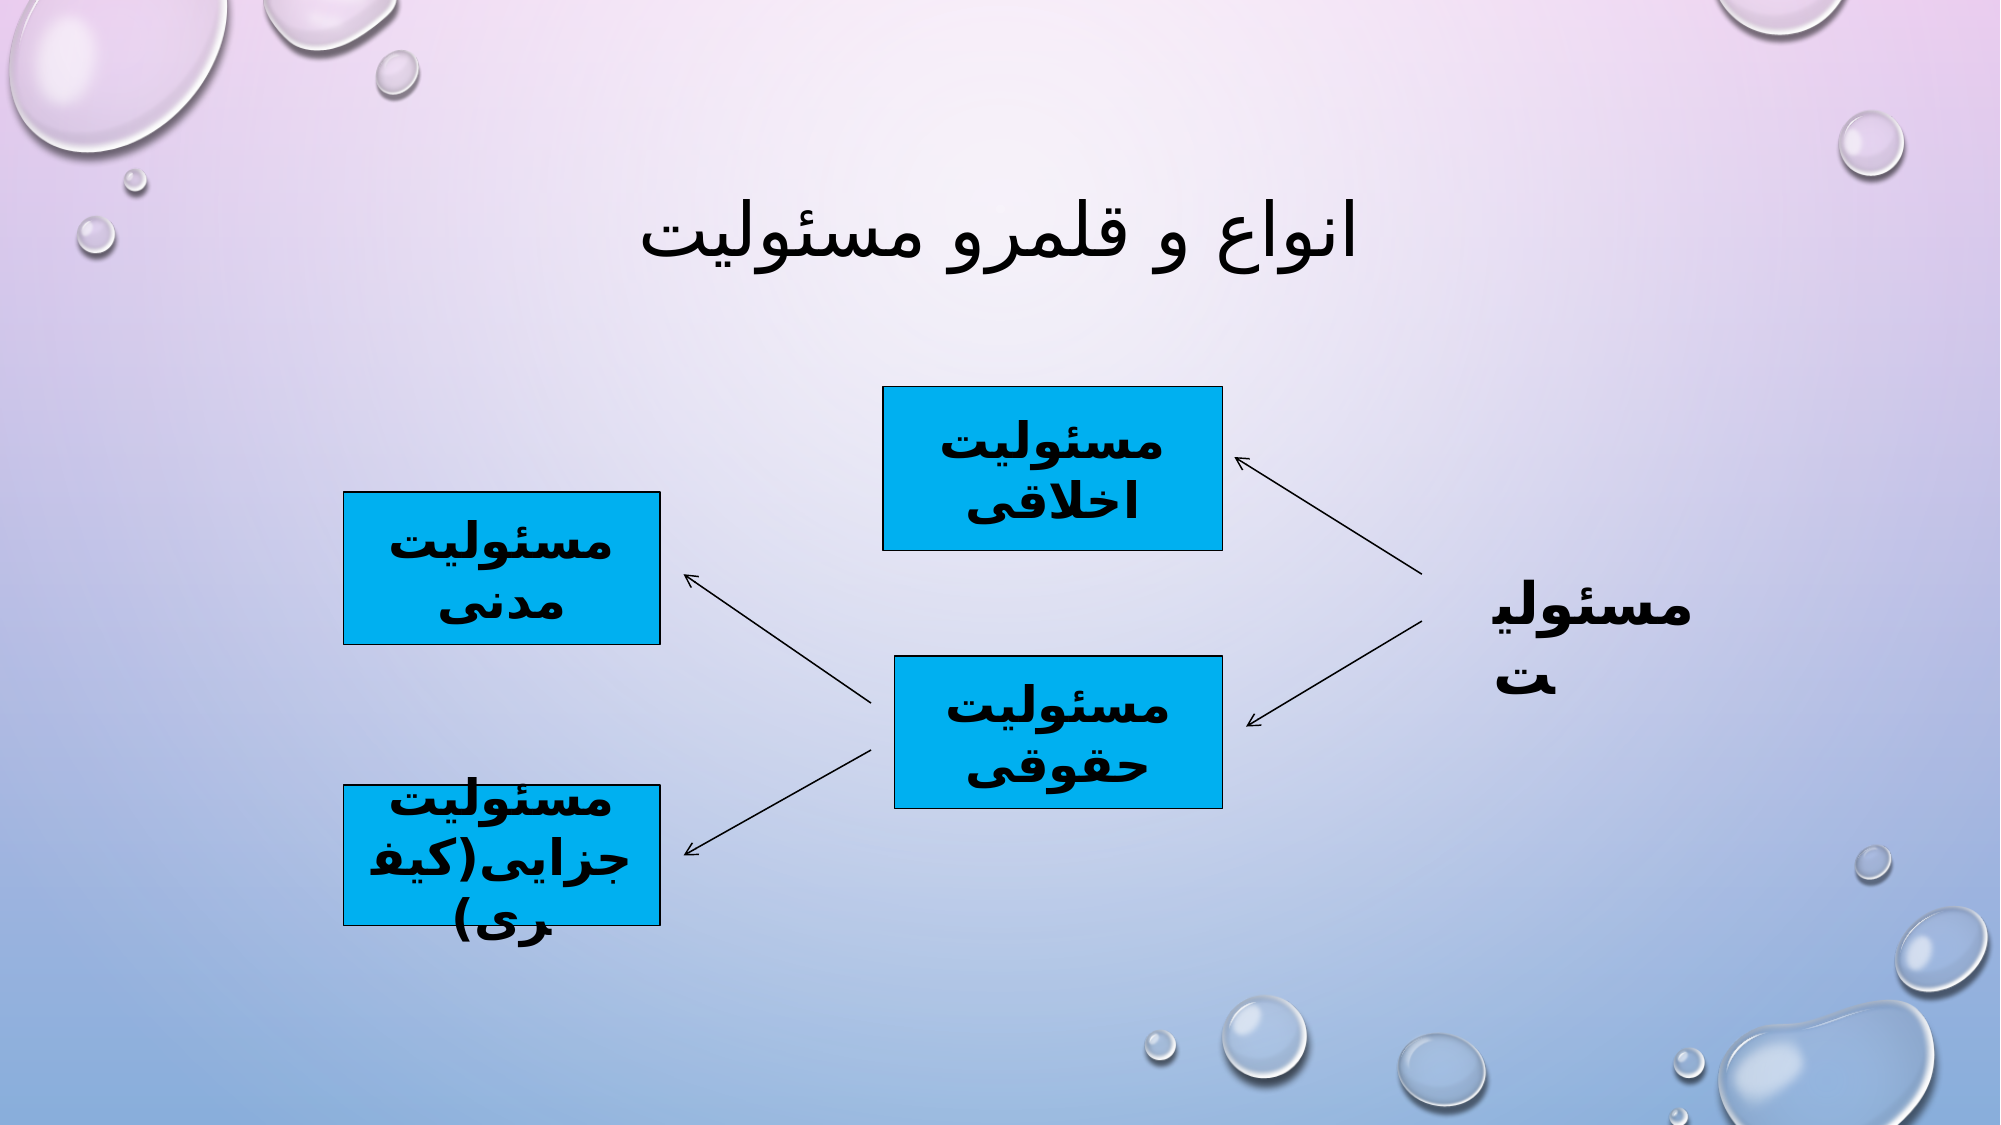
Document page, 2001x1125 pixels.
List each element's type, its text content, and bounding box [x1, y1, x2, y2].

text_box مسئولیت جزایی(کیفری) [343, 785, 661, 926]
list [149, 388, 1850, 950]
text_box مسئولیت [1478, 558, 1728, 714]
text_box مسئولیت حقوقی [894, 656, 1223, 809]
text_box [1245, 620, 1423, 727]
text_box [683, 573, 872, 704]
text_box مسئولیت اخلاقی [882, 386, 1223, 551]
picture [0, 0, 2000, 1125]
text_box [683, 749, 872, 856]
text_box مسئولیت مدنی [343, 492, 661, 645]
title انواع و قلمرو مسئولیت [149, 101, 1851, 364]
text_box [1234, 456, 1423, 575]
